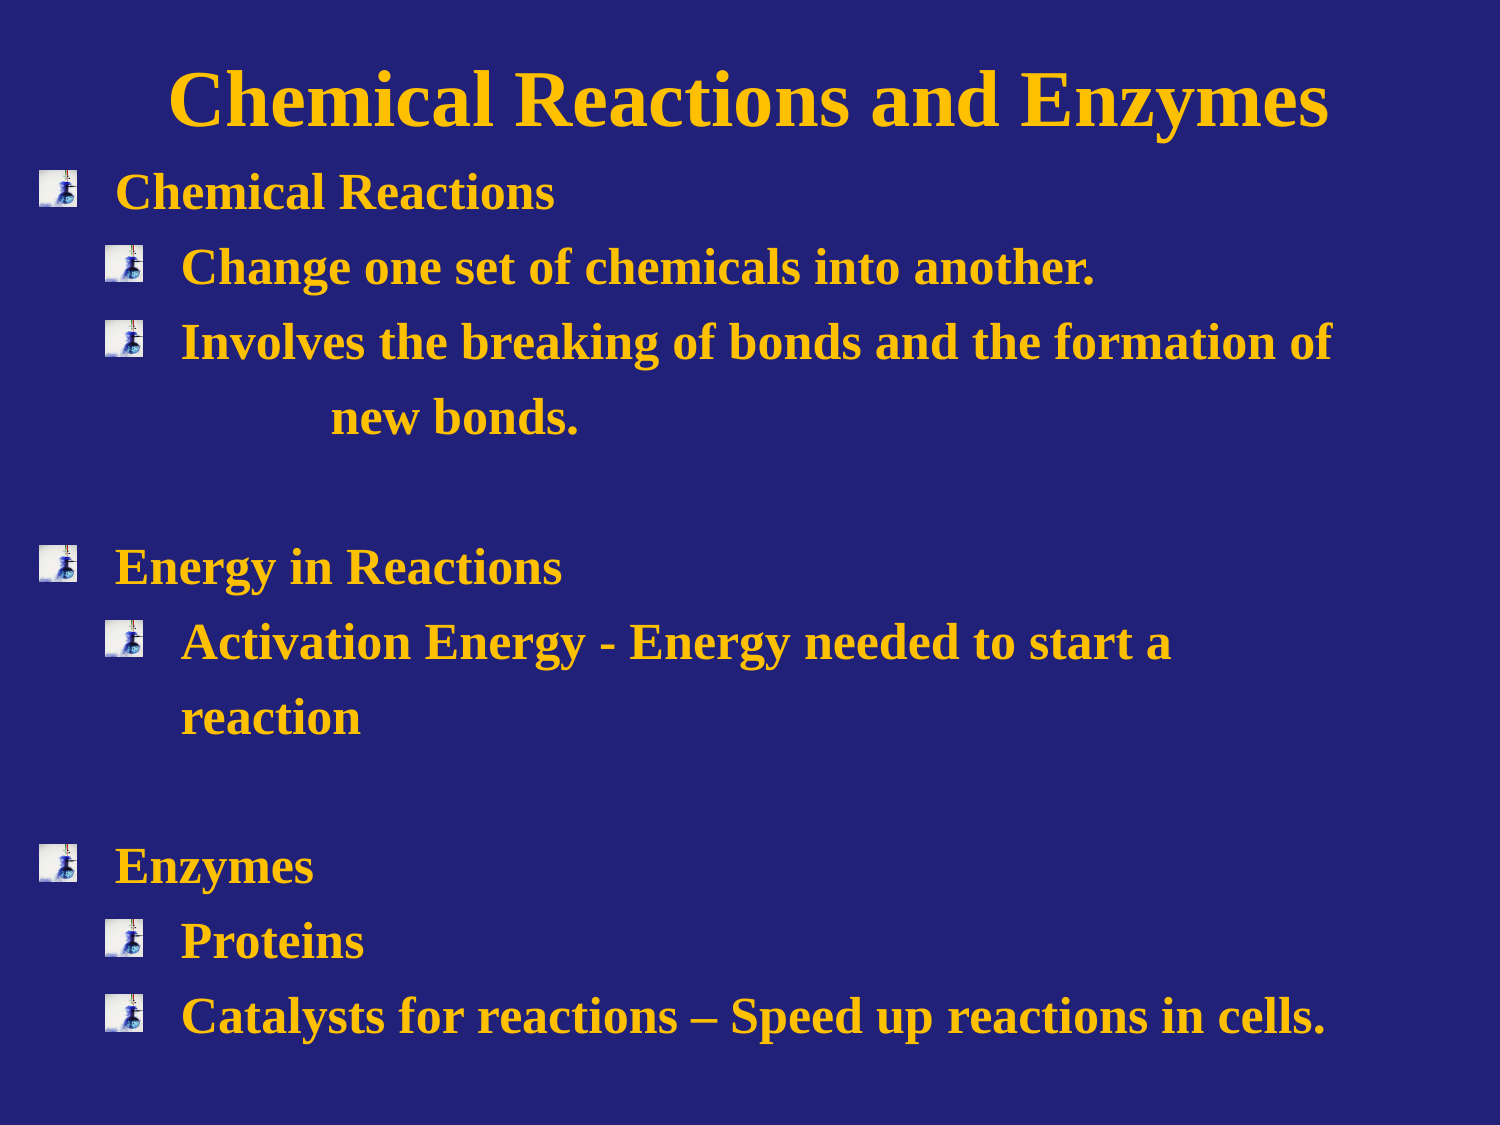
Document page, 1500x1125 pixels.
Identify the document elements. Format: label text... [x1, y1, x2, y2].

picture [105, 320, 143, 357]
picture [105, 919, 143, 957]
picture [39, 545, 77, 582]
picture [39, 844, 77, 882]
title Chemical Reactions and Enzymes [75, 0, 1425, 188]
picture [39, 170, 77, 207]
list Chemical Reactions Change one set of chemicals into another. Involves the breaking of bonds and the formation of new bonds. Energy in Reactions Activation Energy - Energy needed to start a reaction Enzymes Proteins Catalysts for reactions – Speed up reactions in cells. [24, 137, 1375, 1063]
picture [105, 994, 143, 1032]
picture [105, 245, 143, 282]
picture [105, 620, 143, 657]
